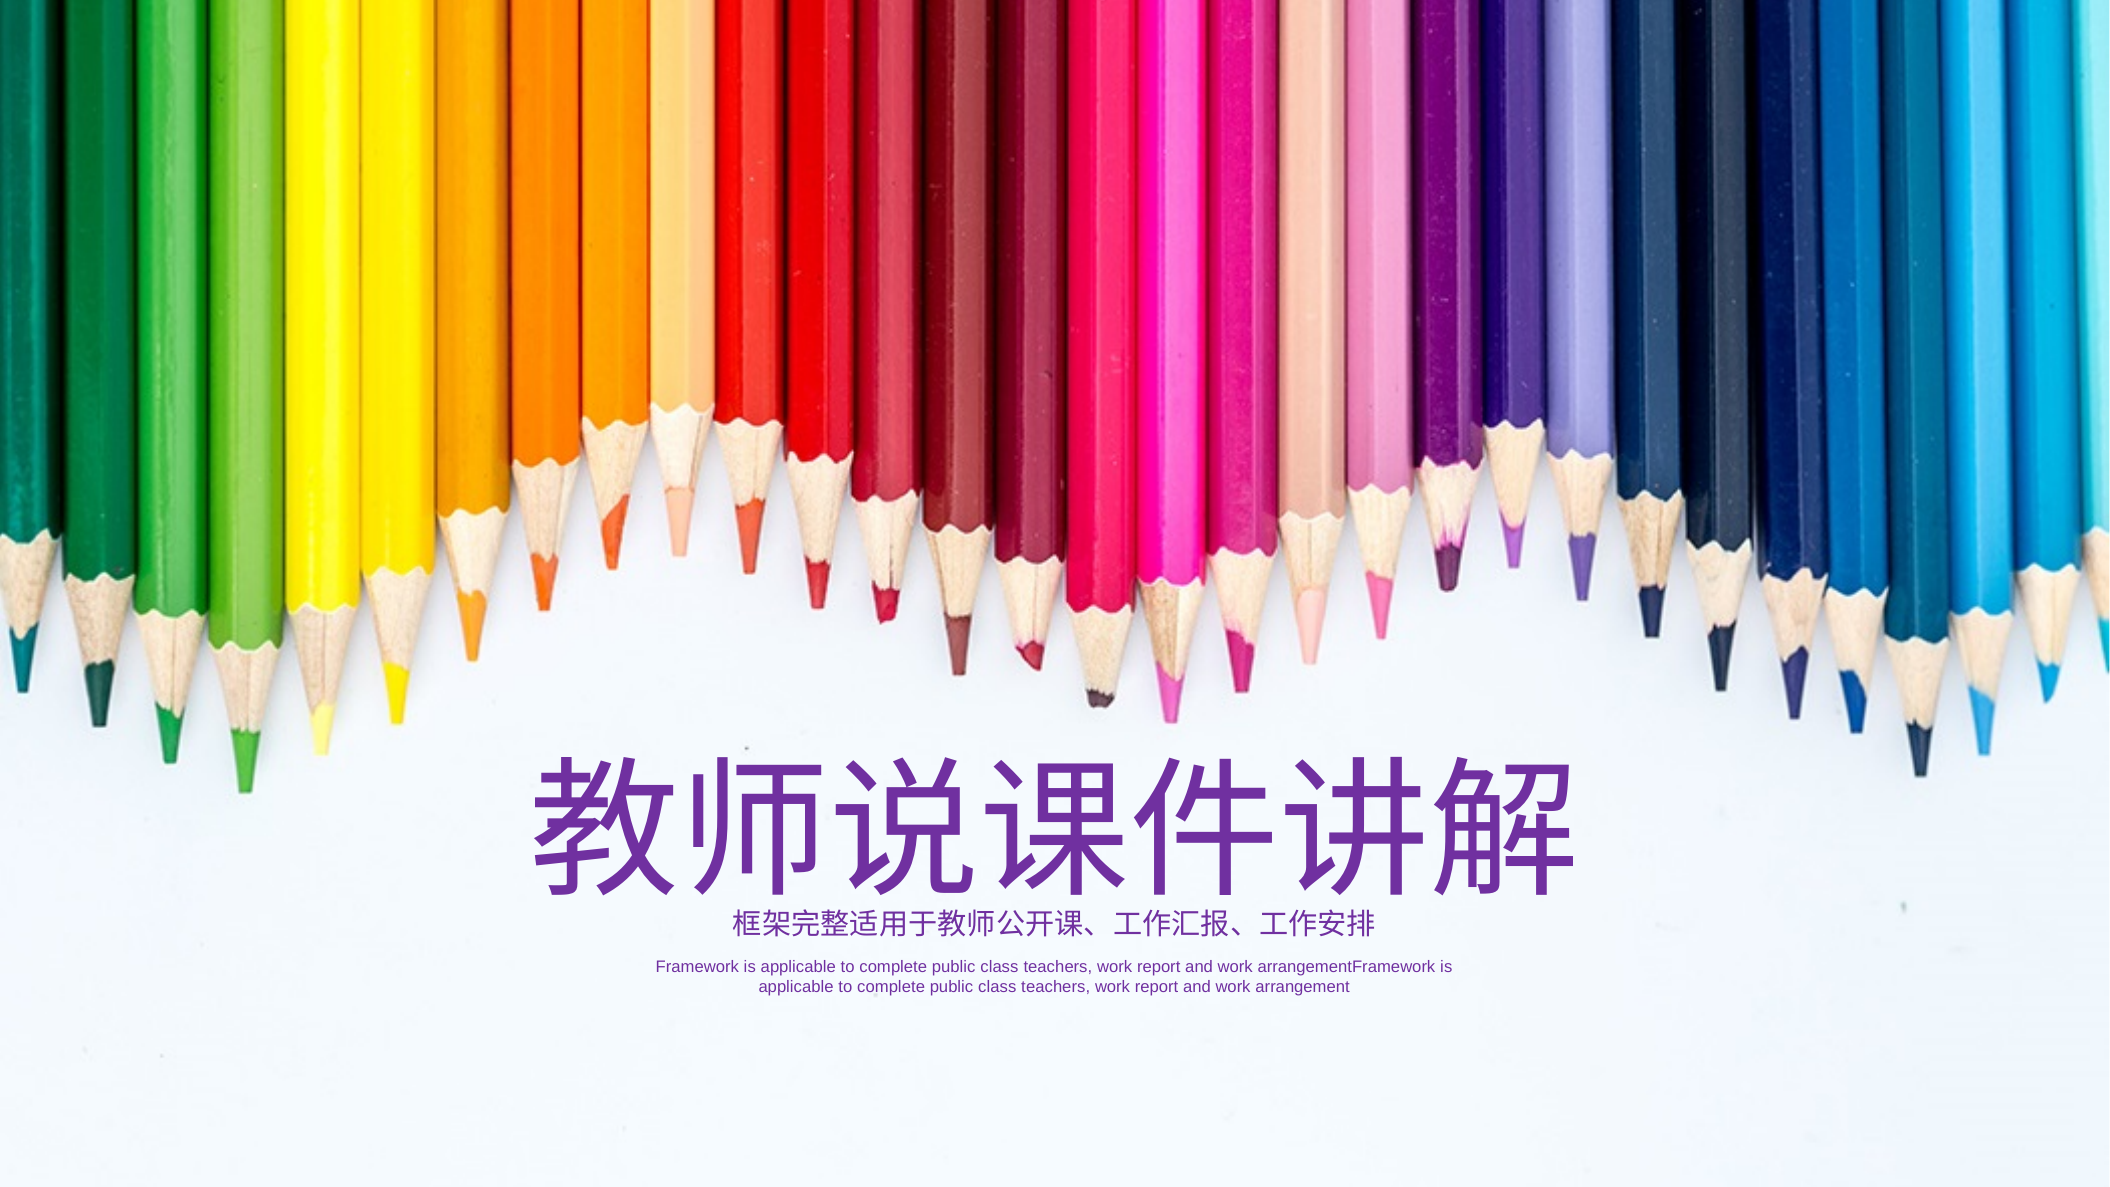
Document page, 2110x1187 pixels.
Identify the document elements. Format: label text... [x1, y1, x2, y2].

text_box 教师说课件讲解 [436, 726, 1673, 921]
text_box 框架完整适用于教师公开课、工作汇报、工作安排 [615, 897, 1494, 948]
text_box Framework is applicable to complete public class teachers, work report and work arrangementFramework is applicable to complete public class teachers, work report and work arrangement [639, 948, 1470, 1003]
text_box [0, 0, 2110, 1187]
